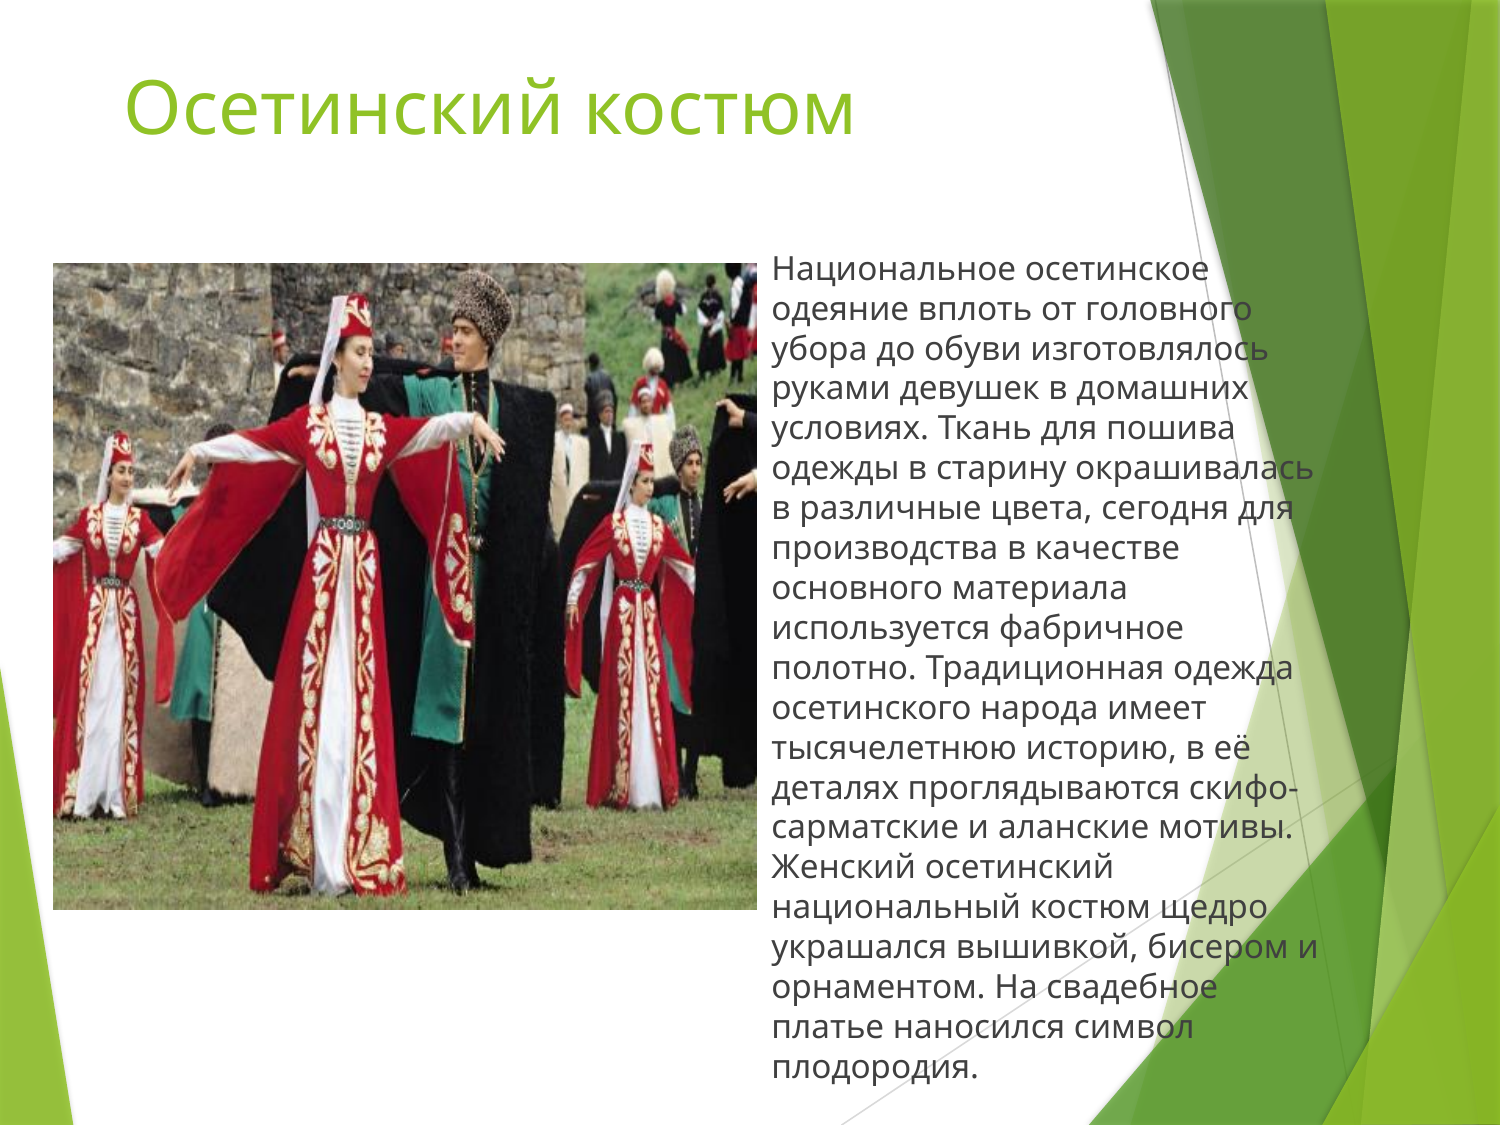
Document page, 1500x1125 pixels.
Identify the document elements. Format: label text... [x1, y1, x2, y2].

list Национальное осетинское одеяние вплоть от головного убора до обуви изготовлялось руками девушек в домашних условиях. Ткань для пошива одежды в старину окрашивалась в различные цвета, сегодня для производства в качестве основного материала используется фабричное полотно. Традиционная одежда осетинского народа имеет тысячелетнюю историю, в её деталях проглядываются скифо-сарматские и аланские мотивы. Женский осетинский национальный костюм щедро украшался вышивкой, бисером и орнаментом. На свадебное платье наносился символ плодородия. [756, 239, 1353, 884]
title Осетинский костюм [109, 51, 1459, 240]
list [52, 263, 757, 911]
